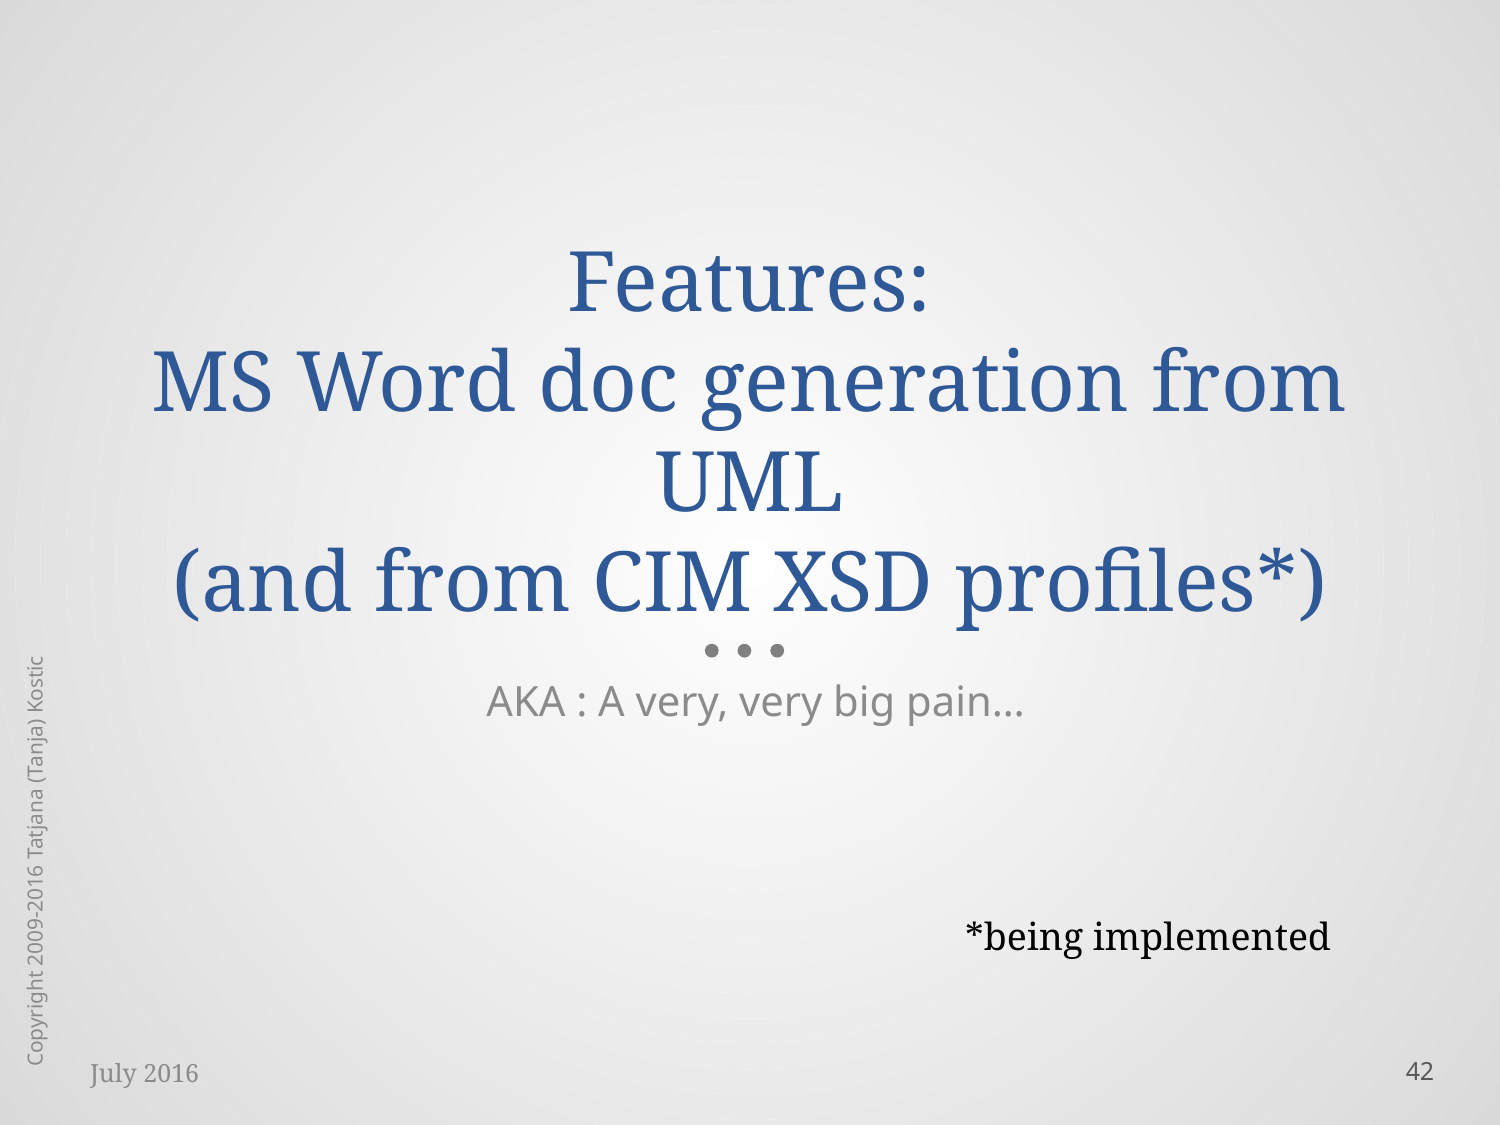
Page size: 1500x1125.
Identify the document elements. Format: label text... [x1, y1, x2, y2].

text_box *being implemented [950, 905, 1347, 965]
list AKA : A very, very big pain… [118, 667, 1394, 854]
title Features: MS Word doc generation from UML (and from CIM XSD profiles*) [41, 224, 1459, 636]
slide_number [75, 1042, 313, 1103]
slide_number 42 [1401, 1042, 1494, 1103]
footer Copyright 2009-2016 Tatjana (Tanja) Kostic [18, 621, 54, 1101]
